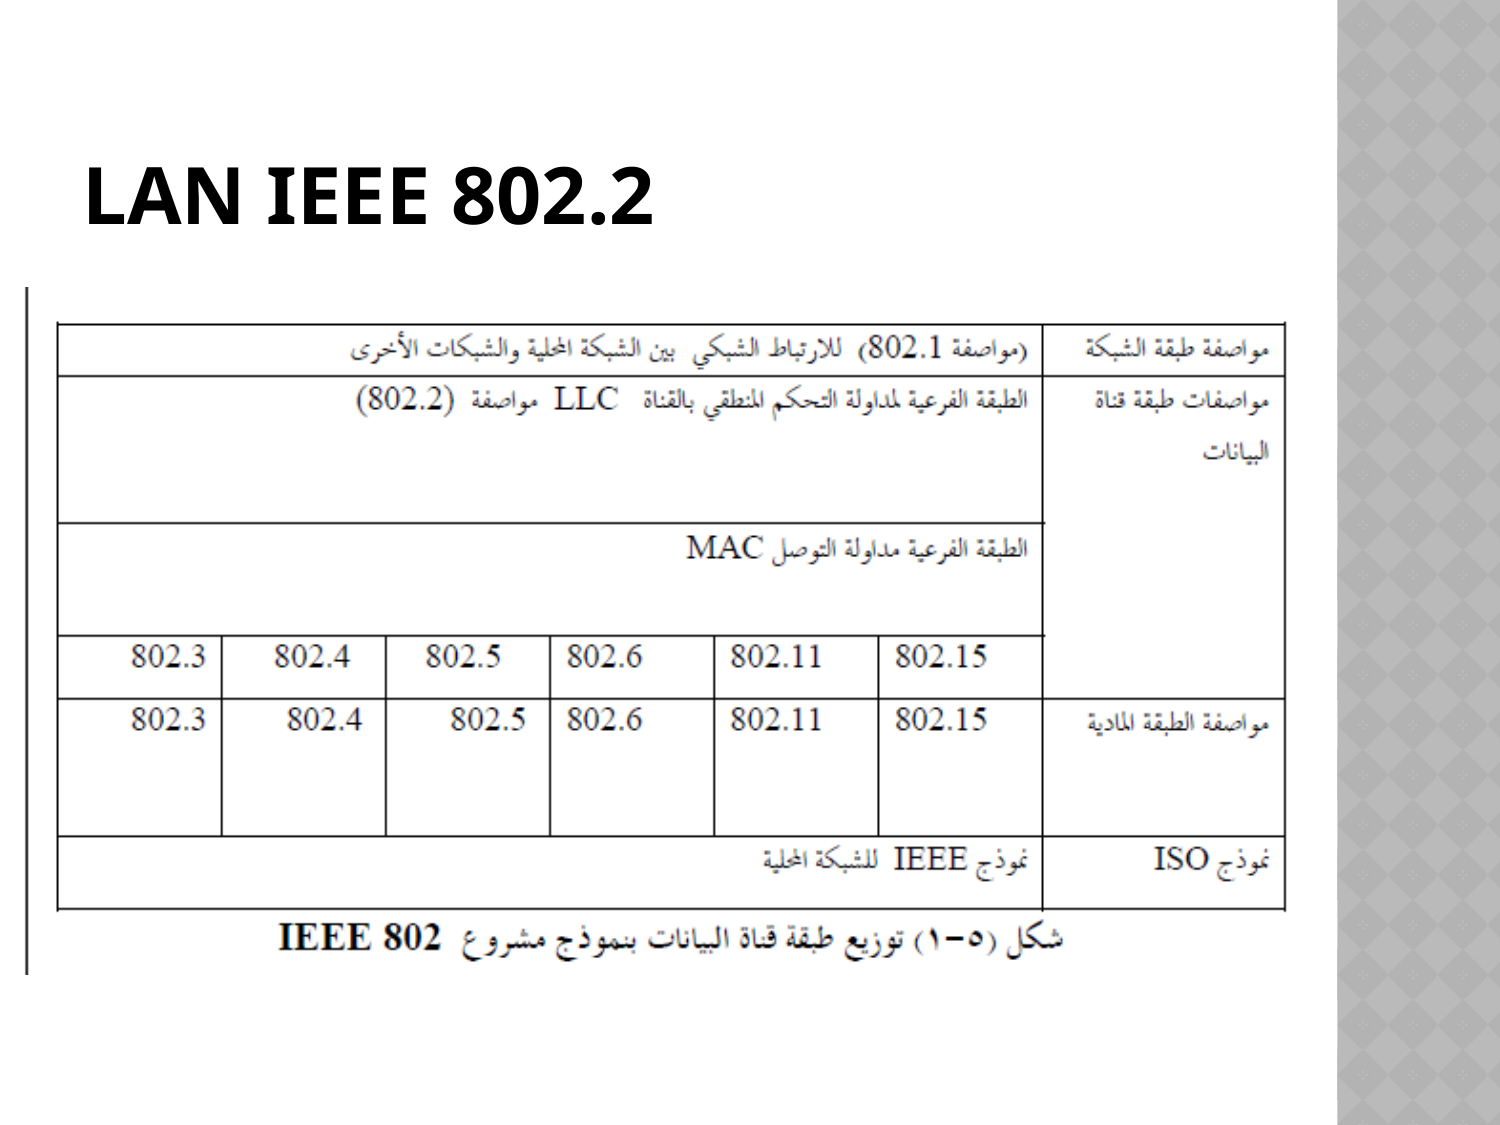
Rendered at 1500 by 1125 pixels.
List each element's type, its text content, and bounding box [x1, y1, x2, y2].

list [24, 286, 1309, 976]
title LAN IEEE 802.2 [75, 52, 1263, 240]
